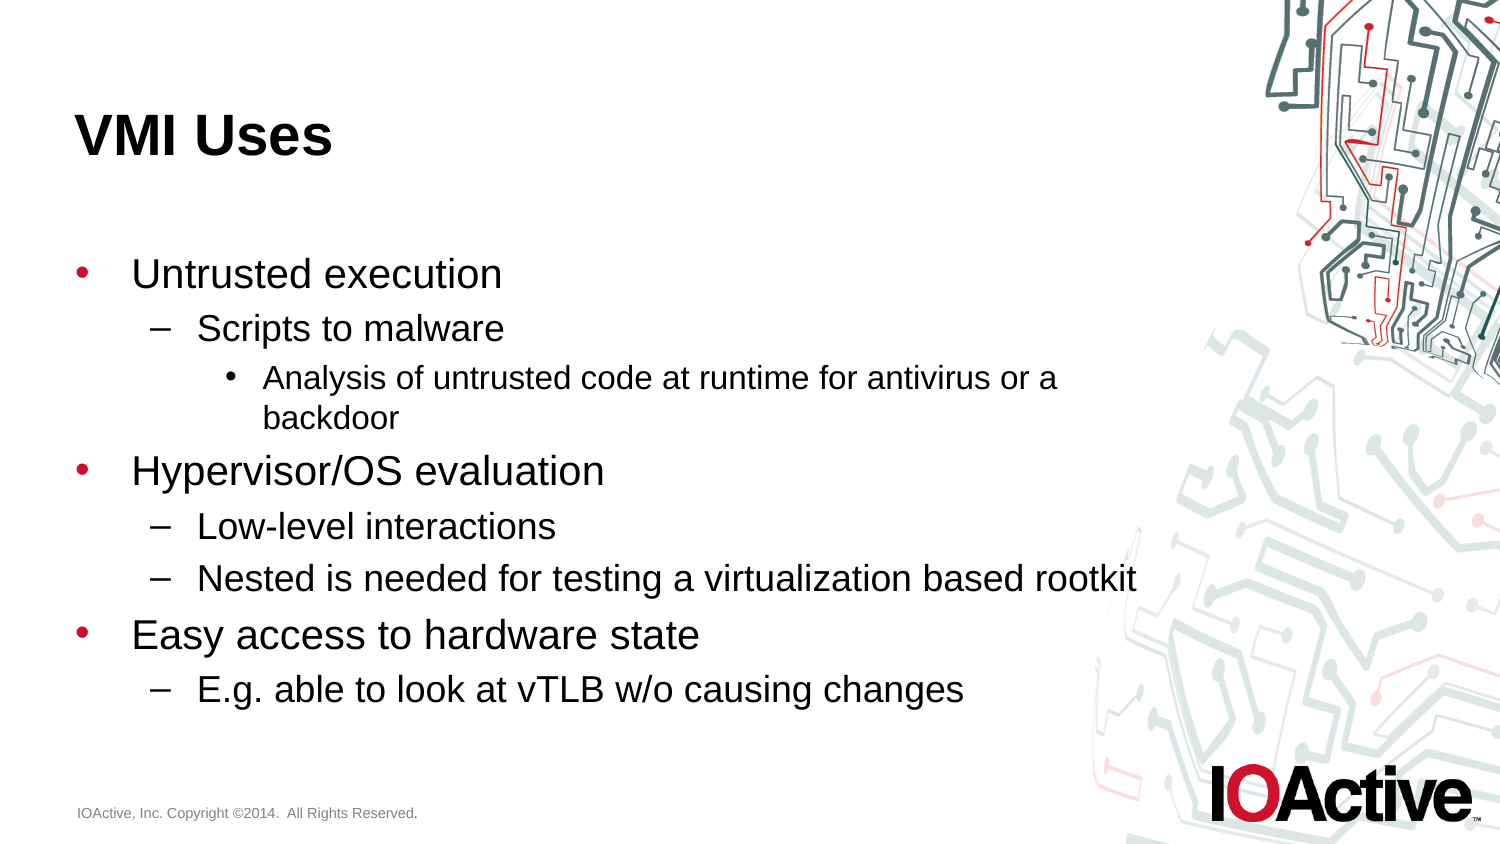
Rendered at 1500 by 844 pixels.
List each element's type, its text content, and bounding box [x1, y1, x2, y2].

list Untrusted execution Scripts to malware Analysis of untrusted code at runtime for antivirus or a backdoor Hypervisor/OS evaluation Low-level interactions Nested is needed for testing a virtualization based rootkit Easy access to hardware state E.g. able to look at vTLB w/o causing changes [75, 246, 1155, 822]
picture [0, 0, 1500, 844]
title VMI Uses [74, 96, 1213, 238]
